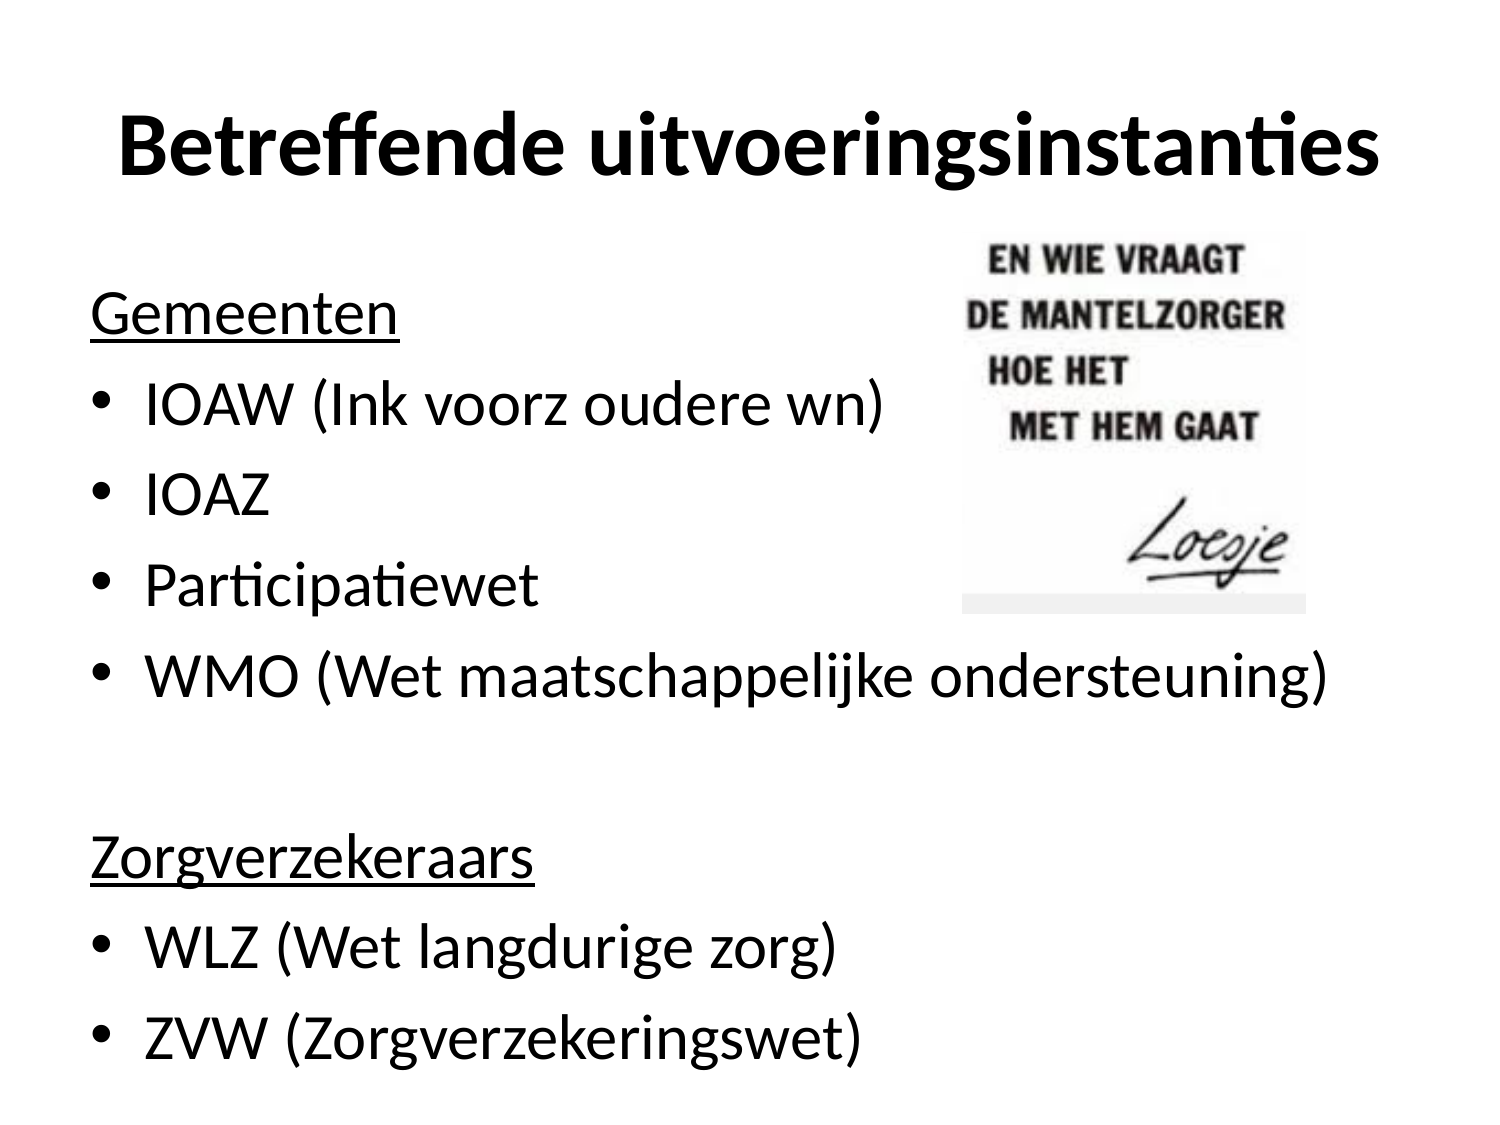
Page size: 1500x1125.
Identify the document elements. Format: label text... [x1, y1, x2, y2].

picture [962, 231, 1306, 614]
title Betreffende uitvoeringsinstanties [75, 45, 1425, 233]
list Gemeenten IOAW (Ink voorz oudere wn) IOAZ Participatiewet WMO (Wet maatschappelijke ondersteuning) Zorgverzekeraars WLZ (Wet langdurige zorg) ZVW (Zorgverzekeringswet) [75, 262, 1425, 1083]
